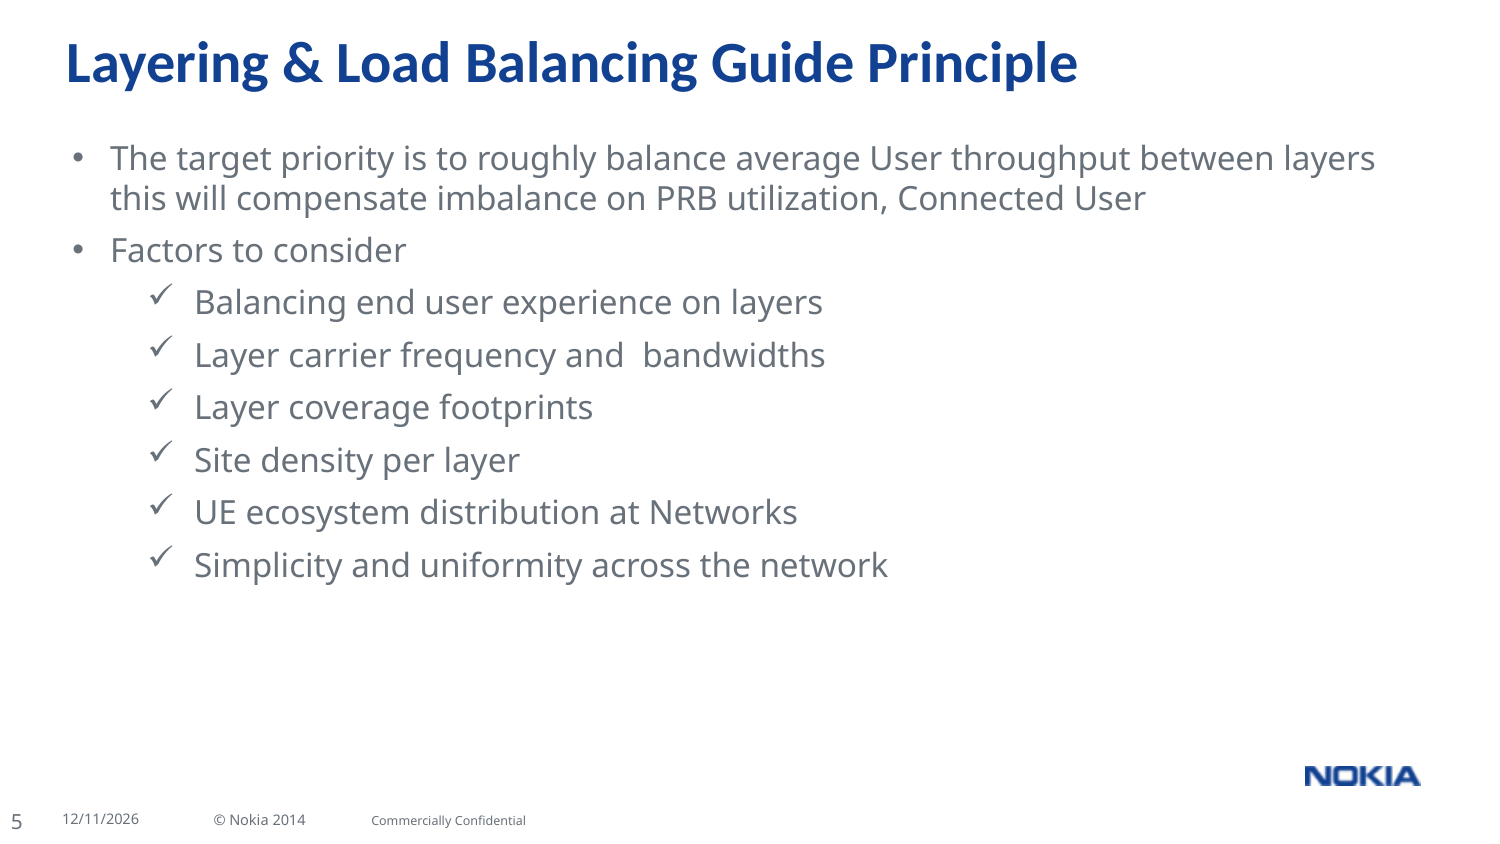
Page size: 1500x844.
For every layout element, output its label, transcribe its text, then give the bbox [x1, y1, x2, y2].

title Layering & Load Balancing Guide Principle [66, 24, 1417, 99]
text_box The target priority is to roughly balance average User throughput between layers this will compensate imbalance on PRB utilization, Connected User Factors to consider Balancing end user experience on layers Layer carrier frequency and bandwidths Layer coverage footprints Site density per layer UE ecosystem distribution at Networks Simplicity and uniformity across the network [57, 129, 1432, 672]
picture [1305, 766, 1421, 786]
